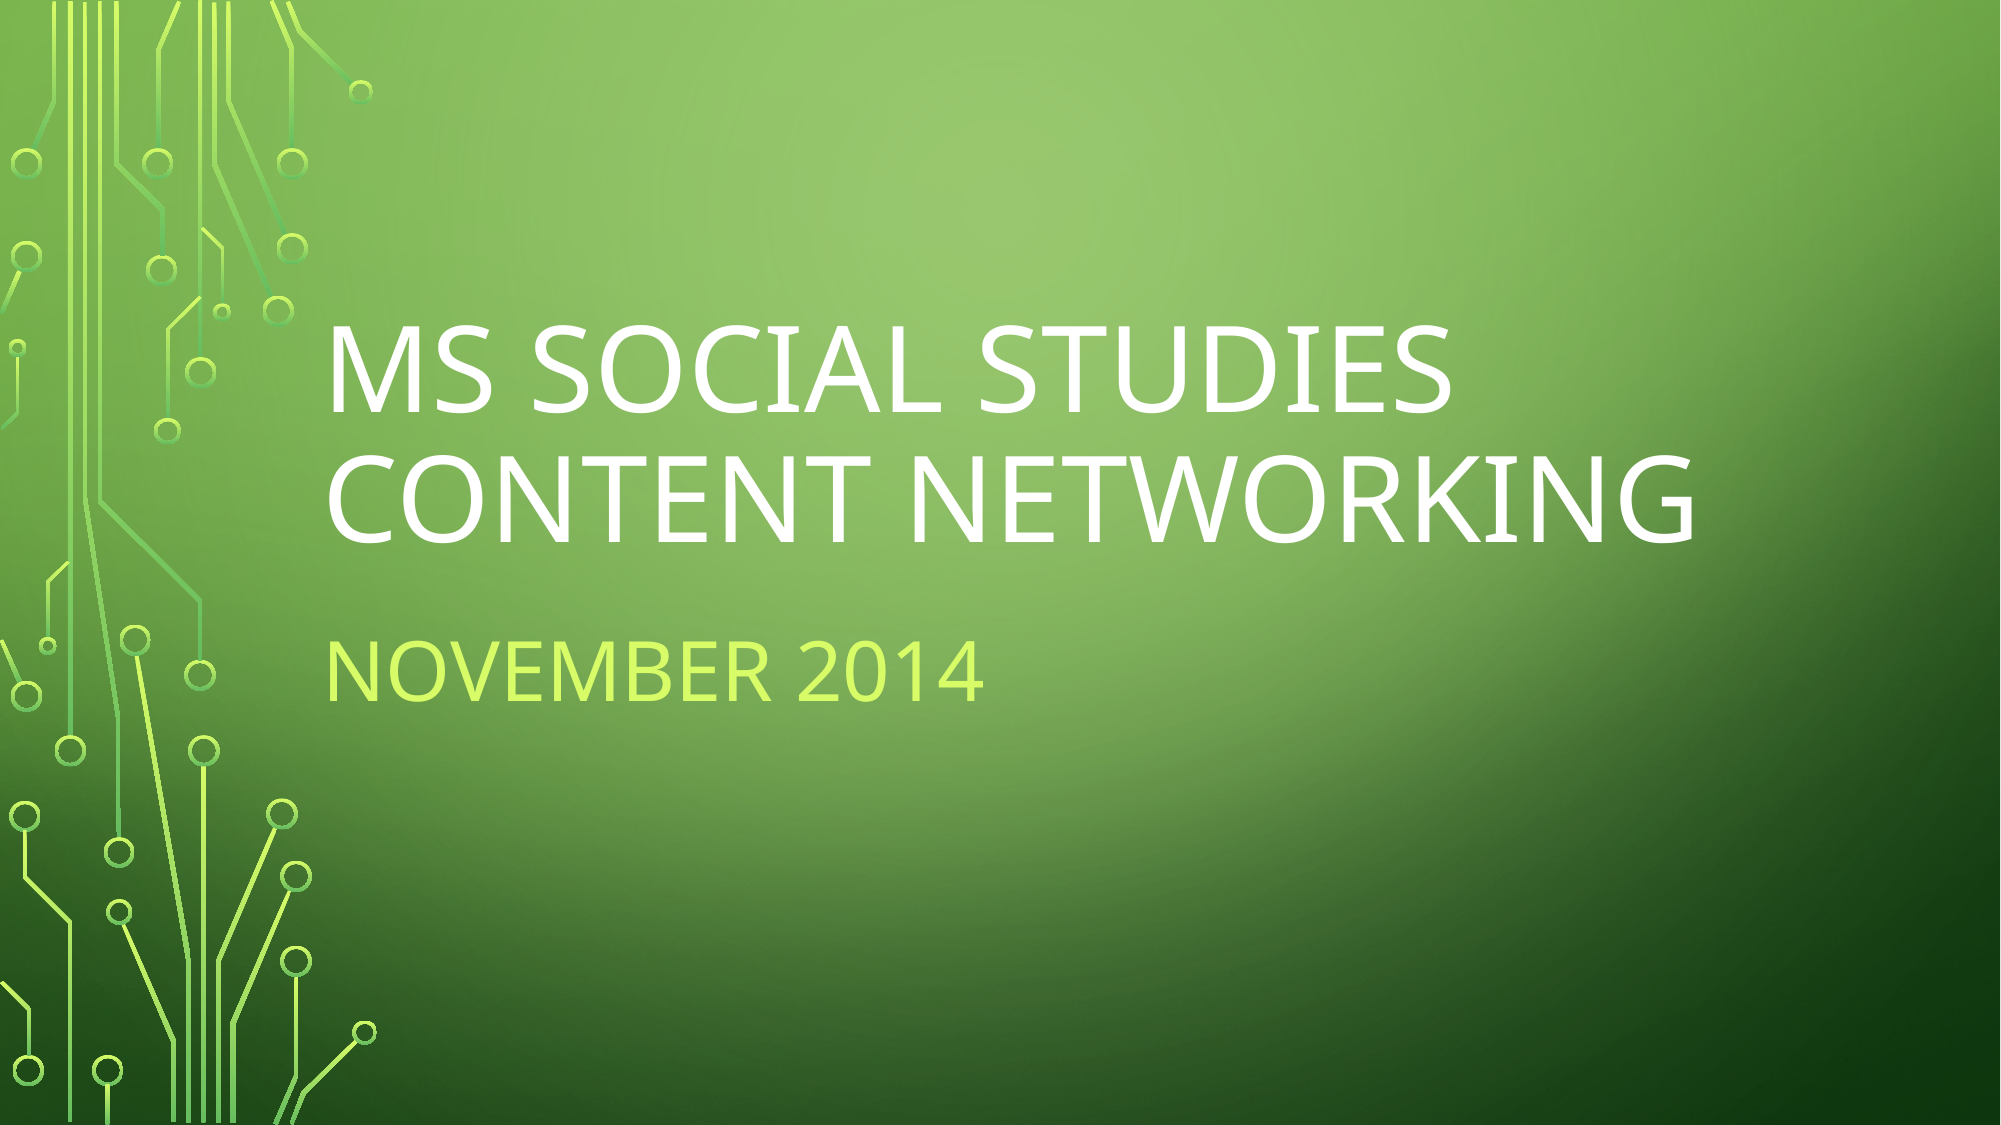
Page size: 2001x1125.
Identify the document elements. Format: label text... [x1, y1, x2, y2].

title Ms social studies Content networking [307, 184, 1750, 576]
subtitle November 2014 [307, 590, 1750, 863]
